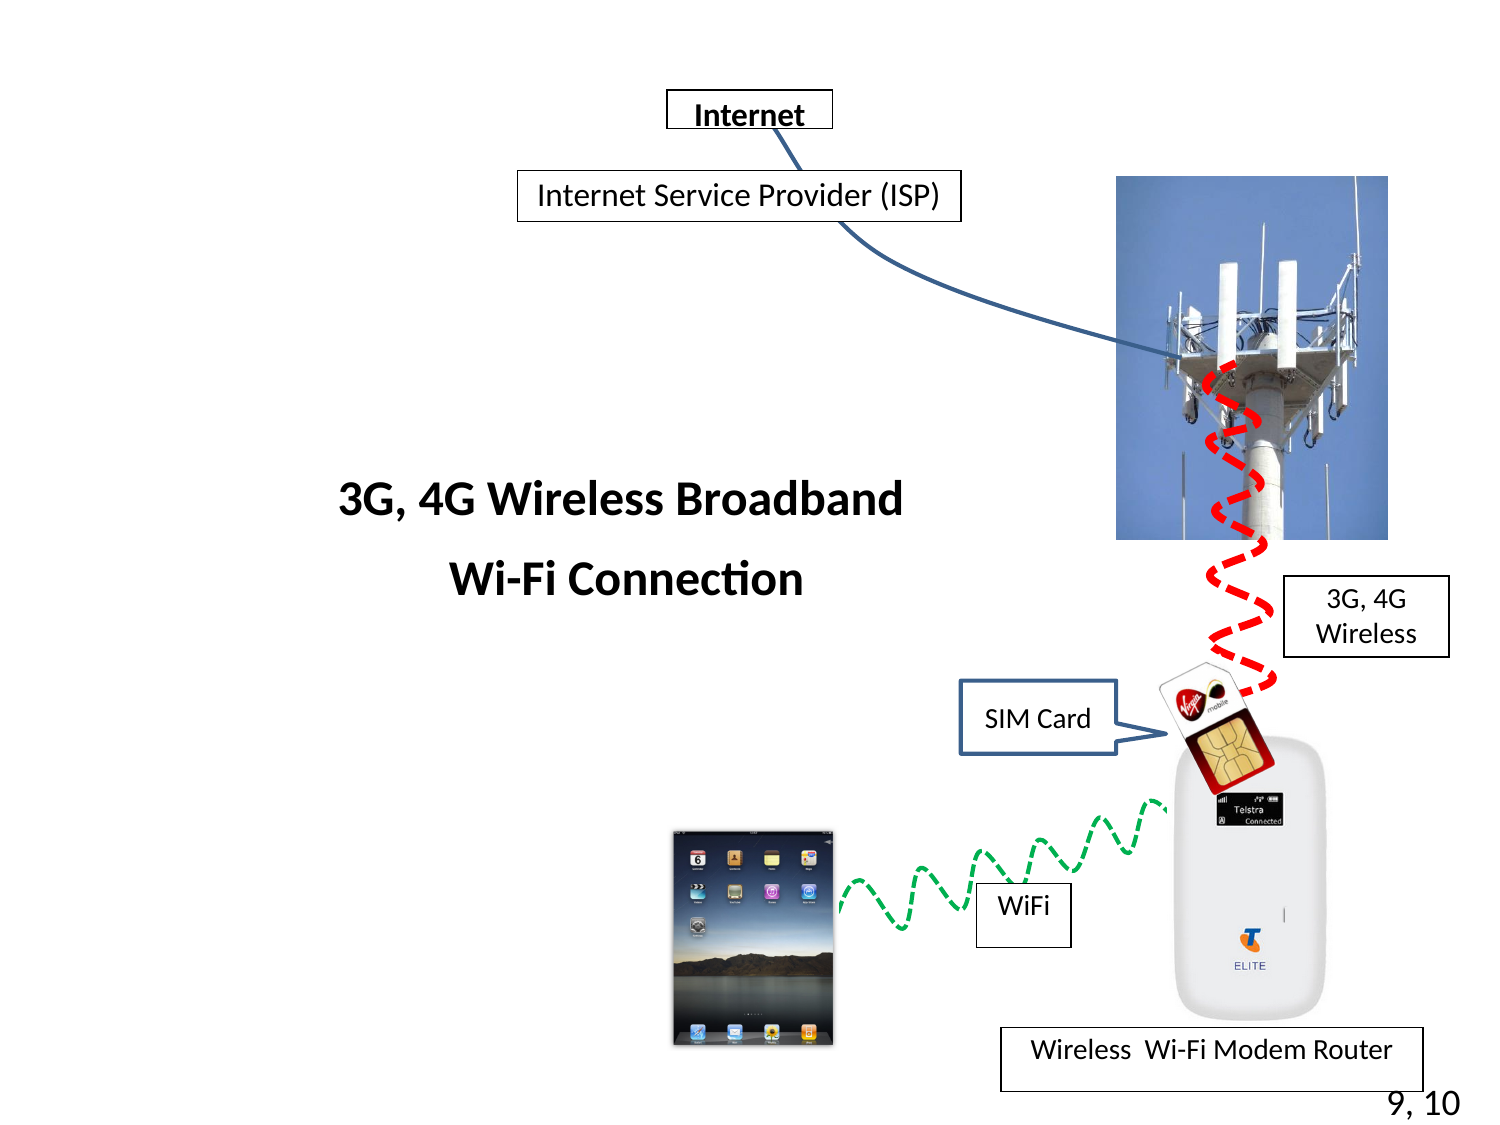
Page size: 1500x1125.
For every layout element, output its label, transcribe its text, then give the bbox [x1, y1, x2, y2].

text_box [1255, 664, 1276, 691]
text_box Internet [667, 90, 833, 129]
text_box [772, 129, 868, 170]
picture [1115, 176, 1389, 540]
text_box 3G, 4G Wireless [1283, 576, 1450, 658]
text_box [843, 798, 1162, 931]
text_box Wireless Wi-Fi Modem Router [1001, 1027, 1424, 1092]
text_box [837, 222, 1110, 342]
text_box SIM Card [958, 678, 1163, 756]
picture [666, 825, 839, 1051]
text_box 9, 10 [1371, 1070, 1476, 1125]
picture [1157, 654, 1336, 1028]
text_box 3G, 4G Wireless Broadband Wi-Fi Connection [312, 462, 941, 617]
text_box Internet Service Provider (ISP) [517, 170, 961, 222]
text_box WiFi [976, 883, 1072, 948]
text_box [1207, 548, 1272, 662]
